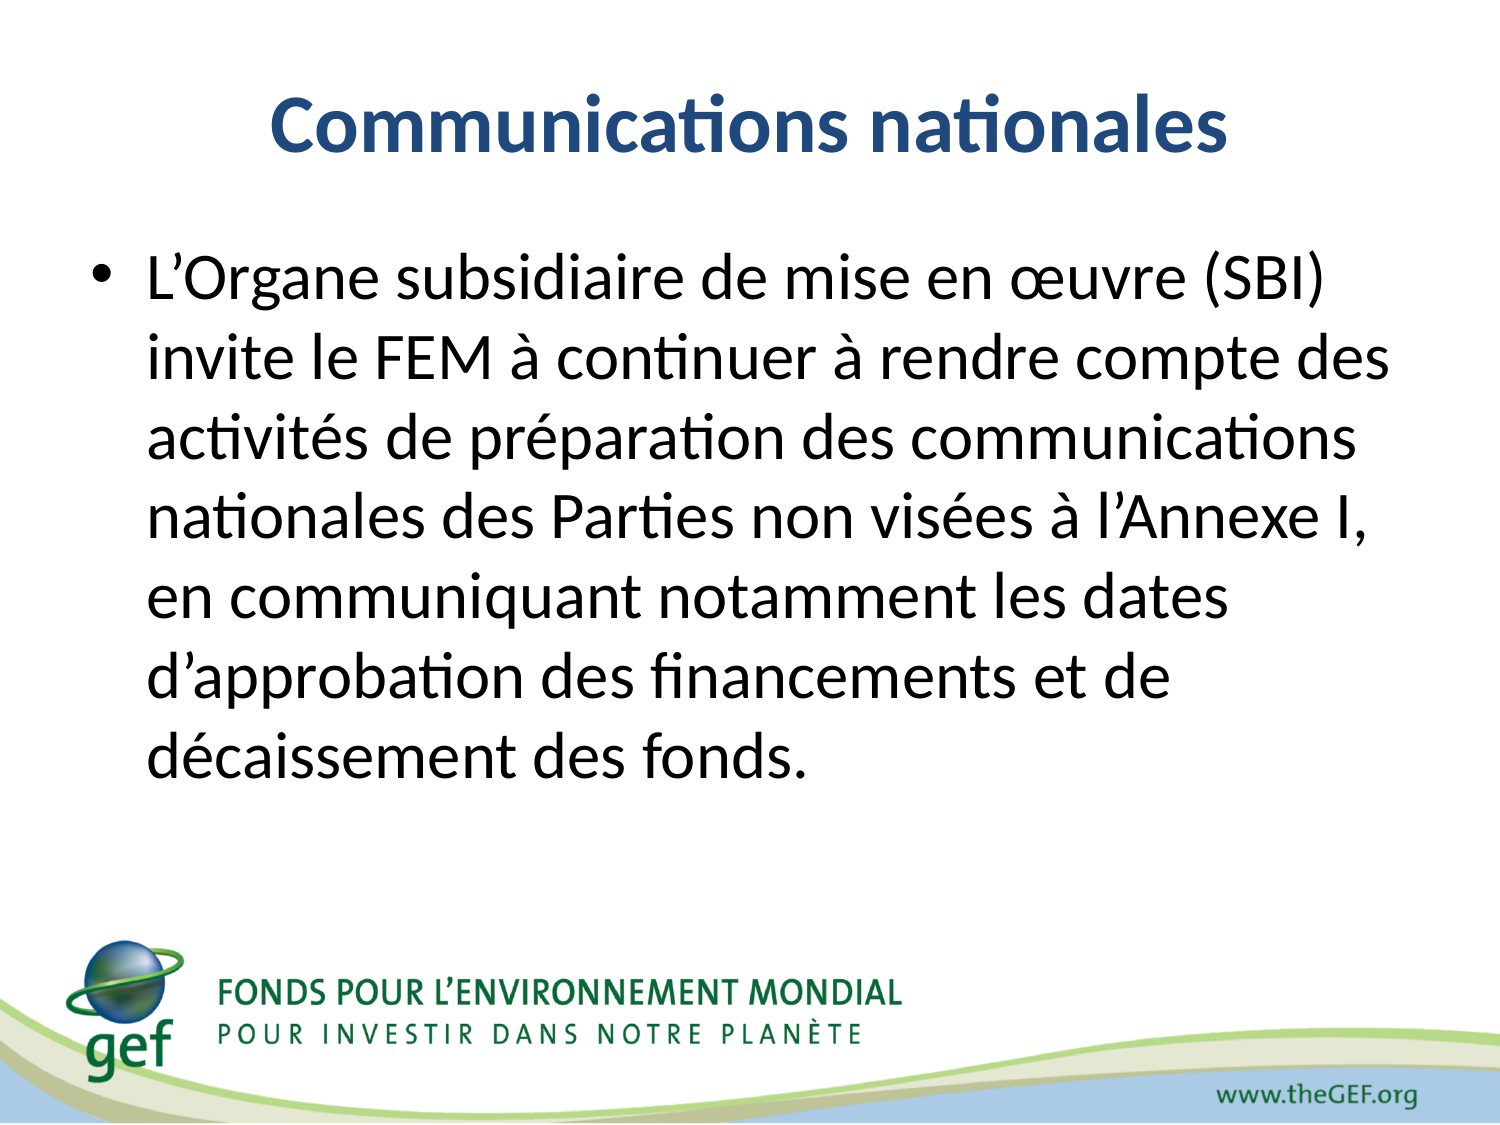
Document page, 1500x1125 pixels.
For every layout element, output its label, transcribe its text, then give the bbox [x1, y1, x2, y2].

picture [0, 912, 1500, 1125]
list L’Organe subsidiaire de mise en œuvre (SBI) invite le FEM à continuer à rendre compte des activités de préparation des communications nationales des Parties non visées à l’Annexe I, en communiquant notamment les dates d’approbation des financements et de décaissement des fonds. [74, 224, 1426, 938]
title Communications nationales [74, 24, 1426, 213]
